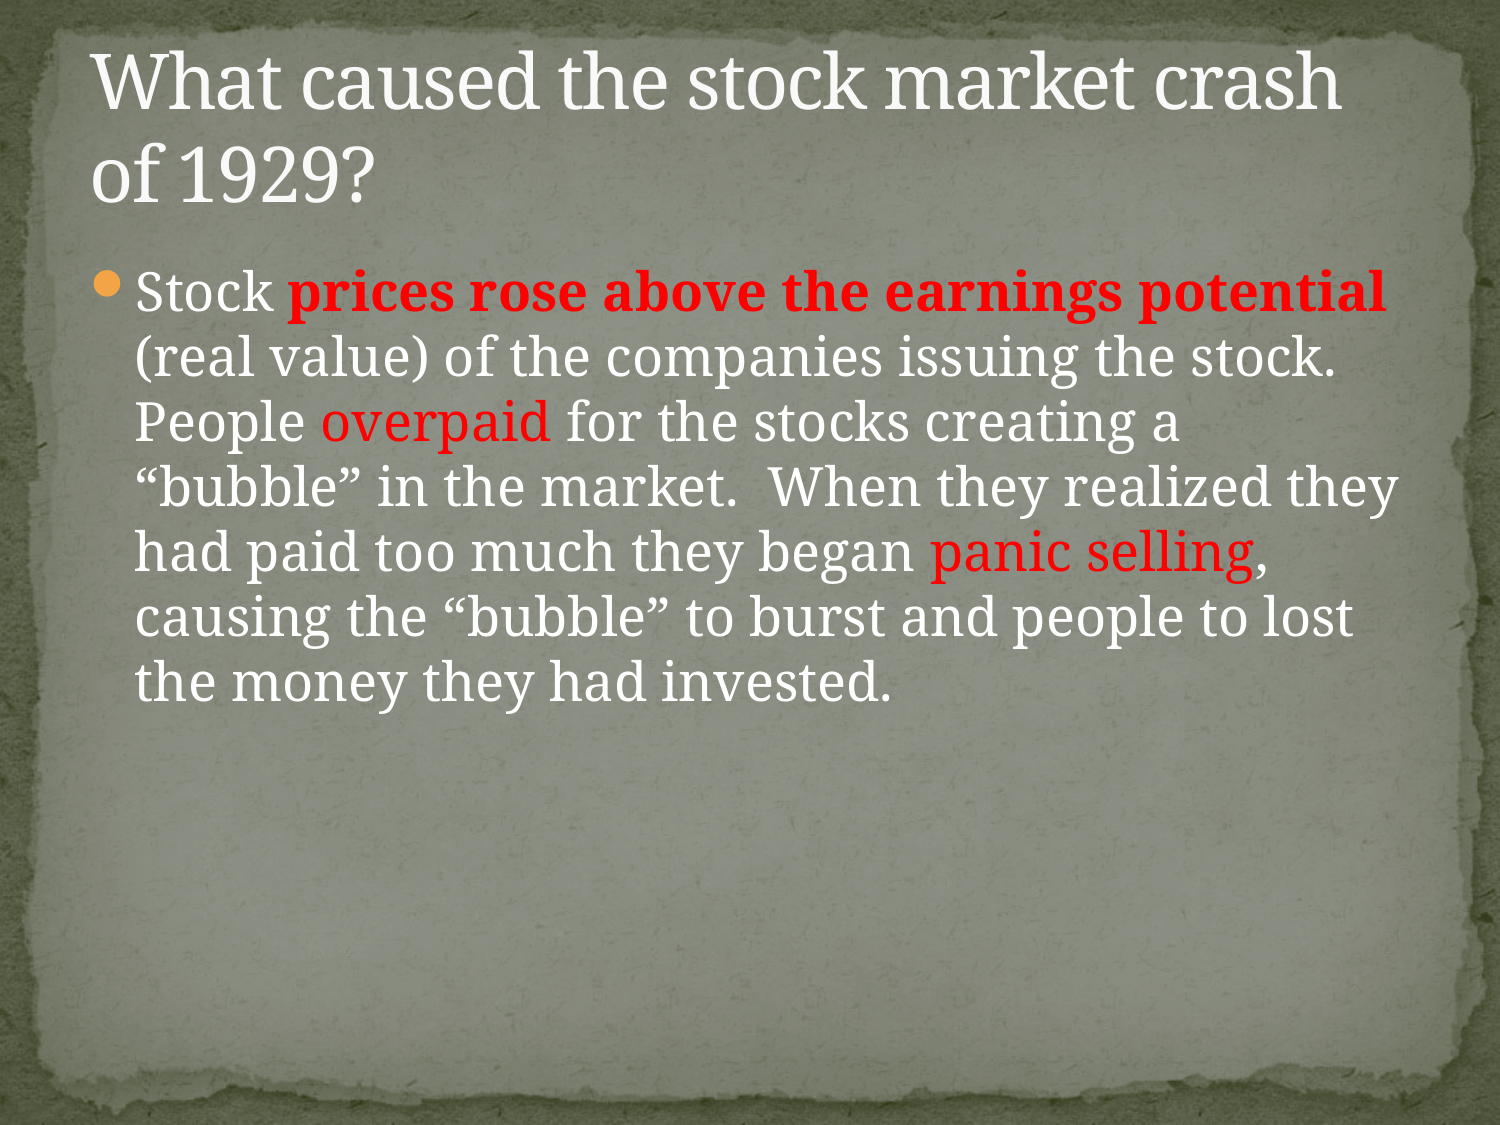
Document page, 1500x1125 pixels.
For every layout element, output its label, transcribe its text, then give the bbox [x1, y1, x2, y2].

title What caused the stock market crash of 1929? [74, 24, 1425, 225]
list Stock prices rose above the earnings potential (real value) of the companies issuing the stock. People overpaid for the stocks creating a “bubble” in the market. When they realized they had paid too much they began panic selling, causing the “bubble” to burst and people to lost the money they had invested. [75, 249, 1425, 1000]
